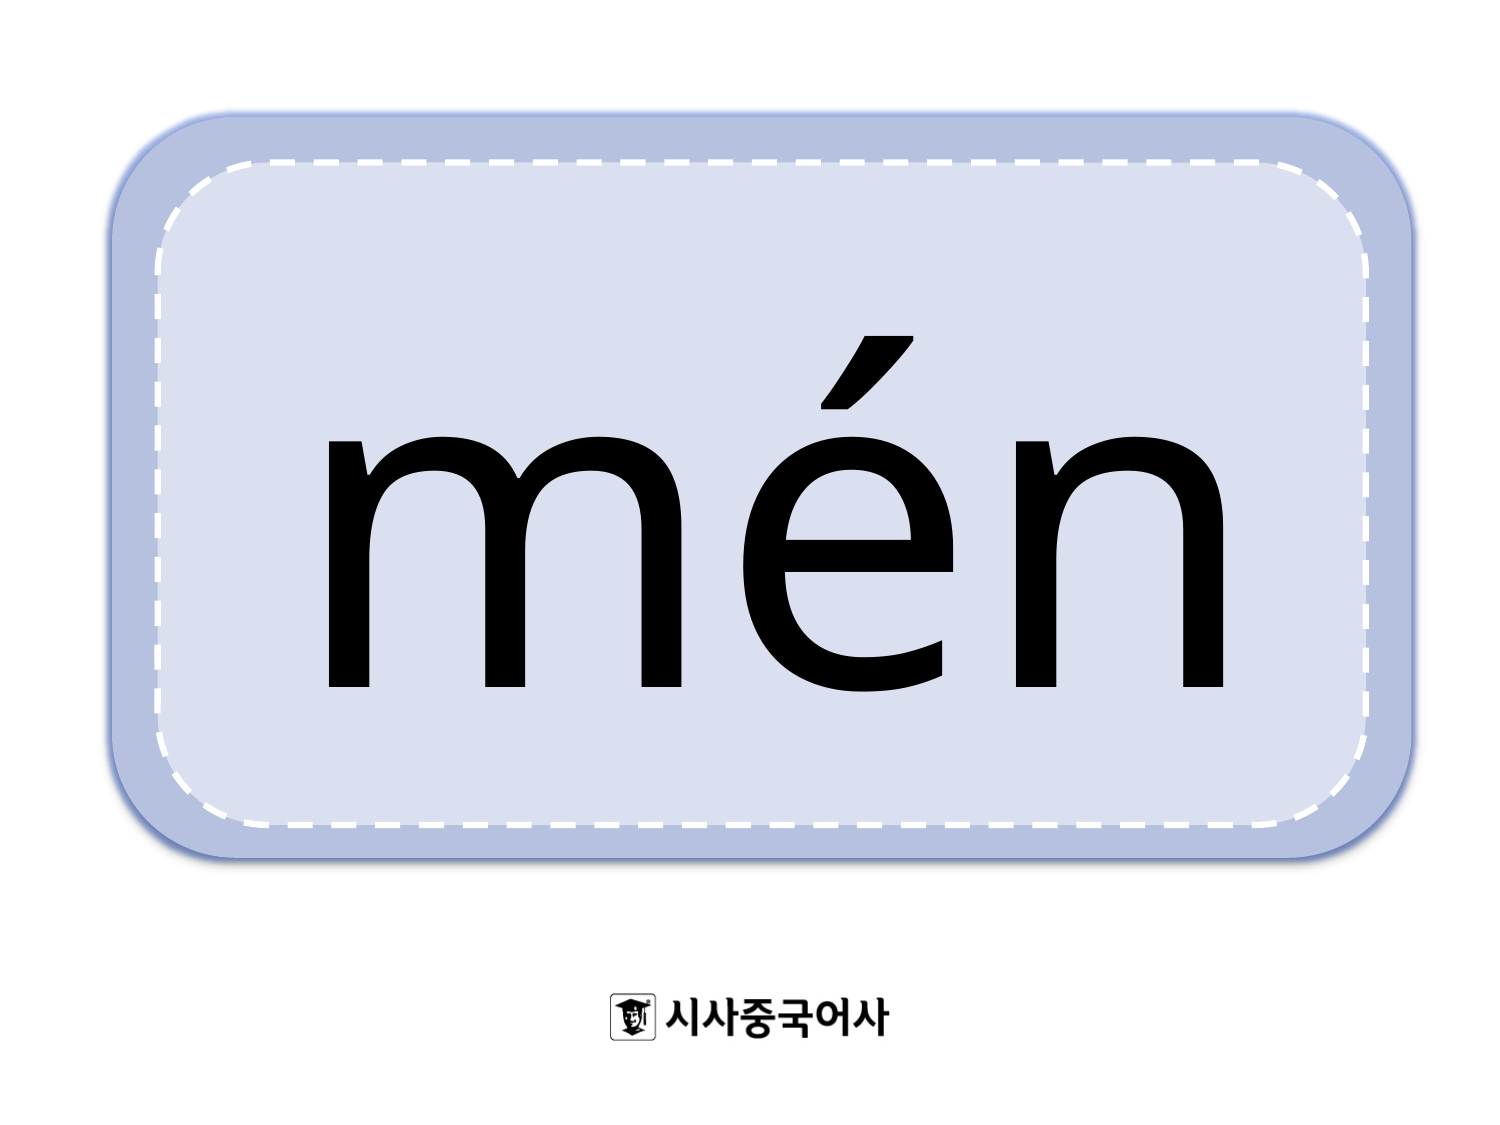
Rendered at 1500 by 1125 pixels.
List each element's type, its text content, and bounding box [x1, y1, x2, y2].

picture [602, 987, 898, 1047]
text_box mén [171, 172, 1380, 836]
text_box [162, 160, 1371, 824]
